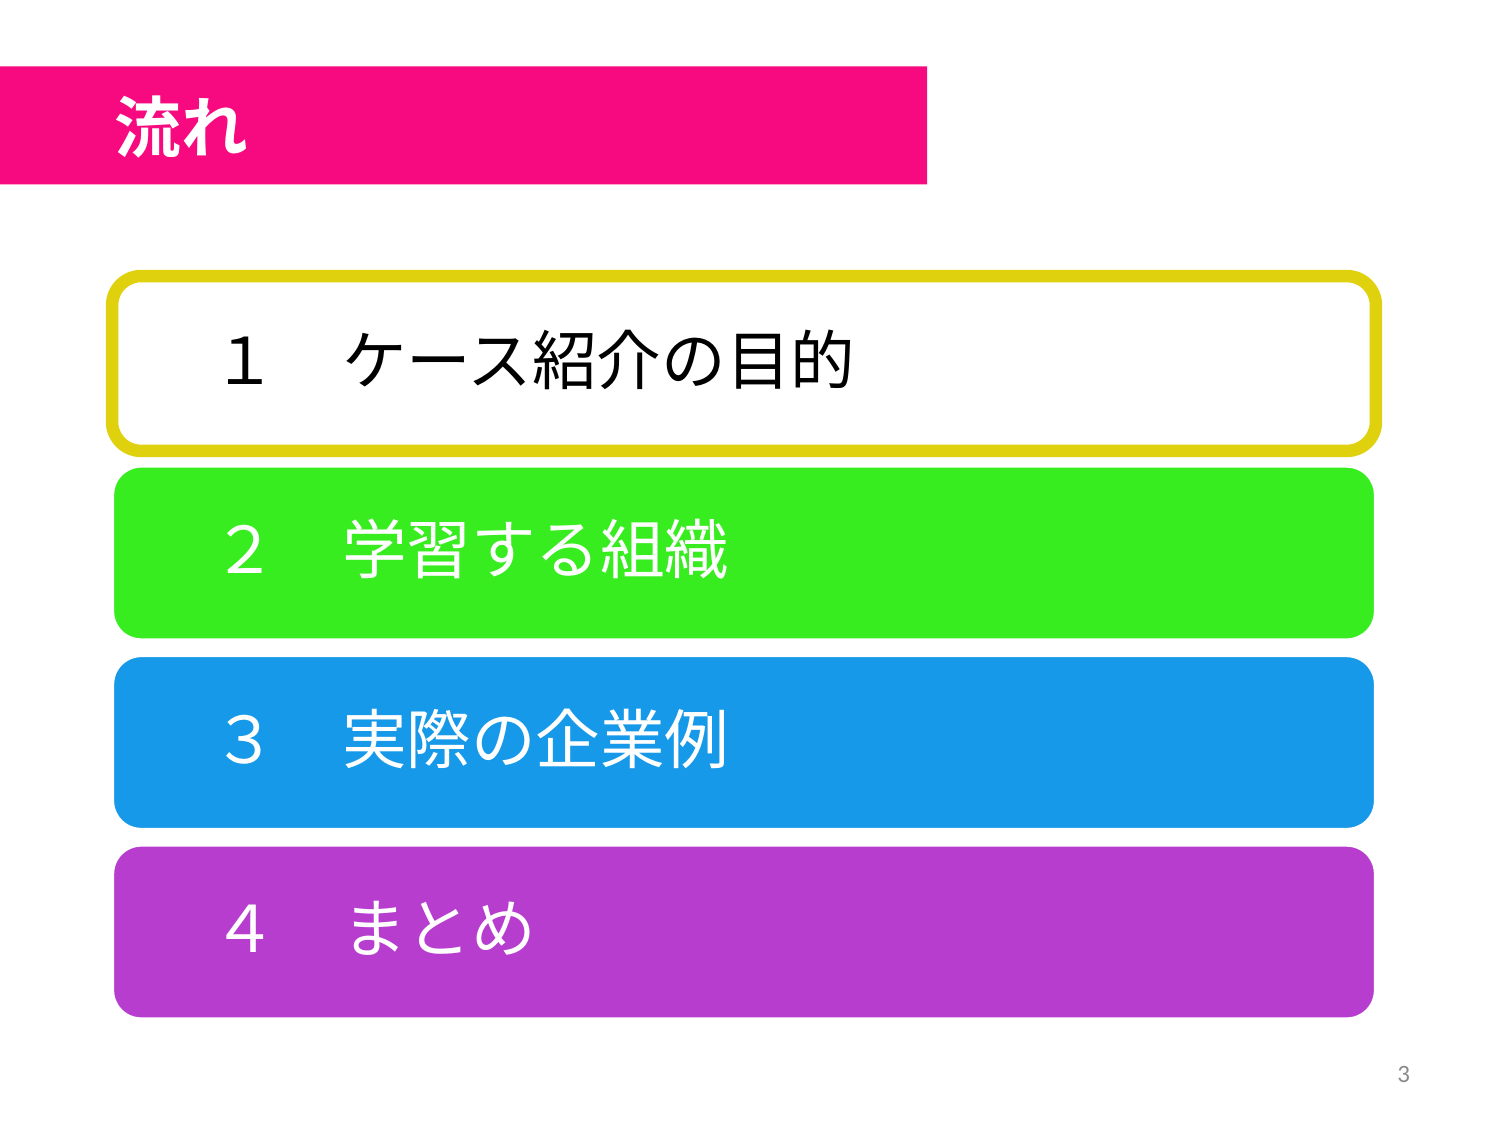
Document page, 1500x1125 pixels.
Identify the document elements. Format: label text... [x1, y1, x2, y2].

slide_number 3 [1074, 1042, 1425, 1103]
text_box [111, 266, 1377, 1029]
text_box 流れ [0, 64, 929, 186]
